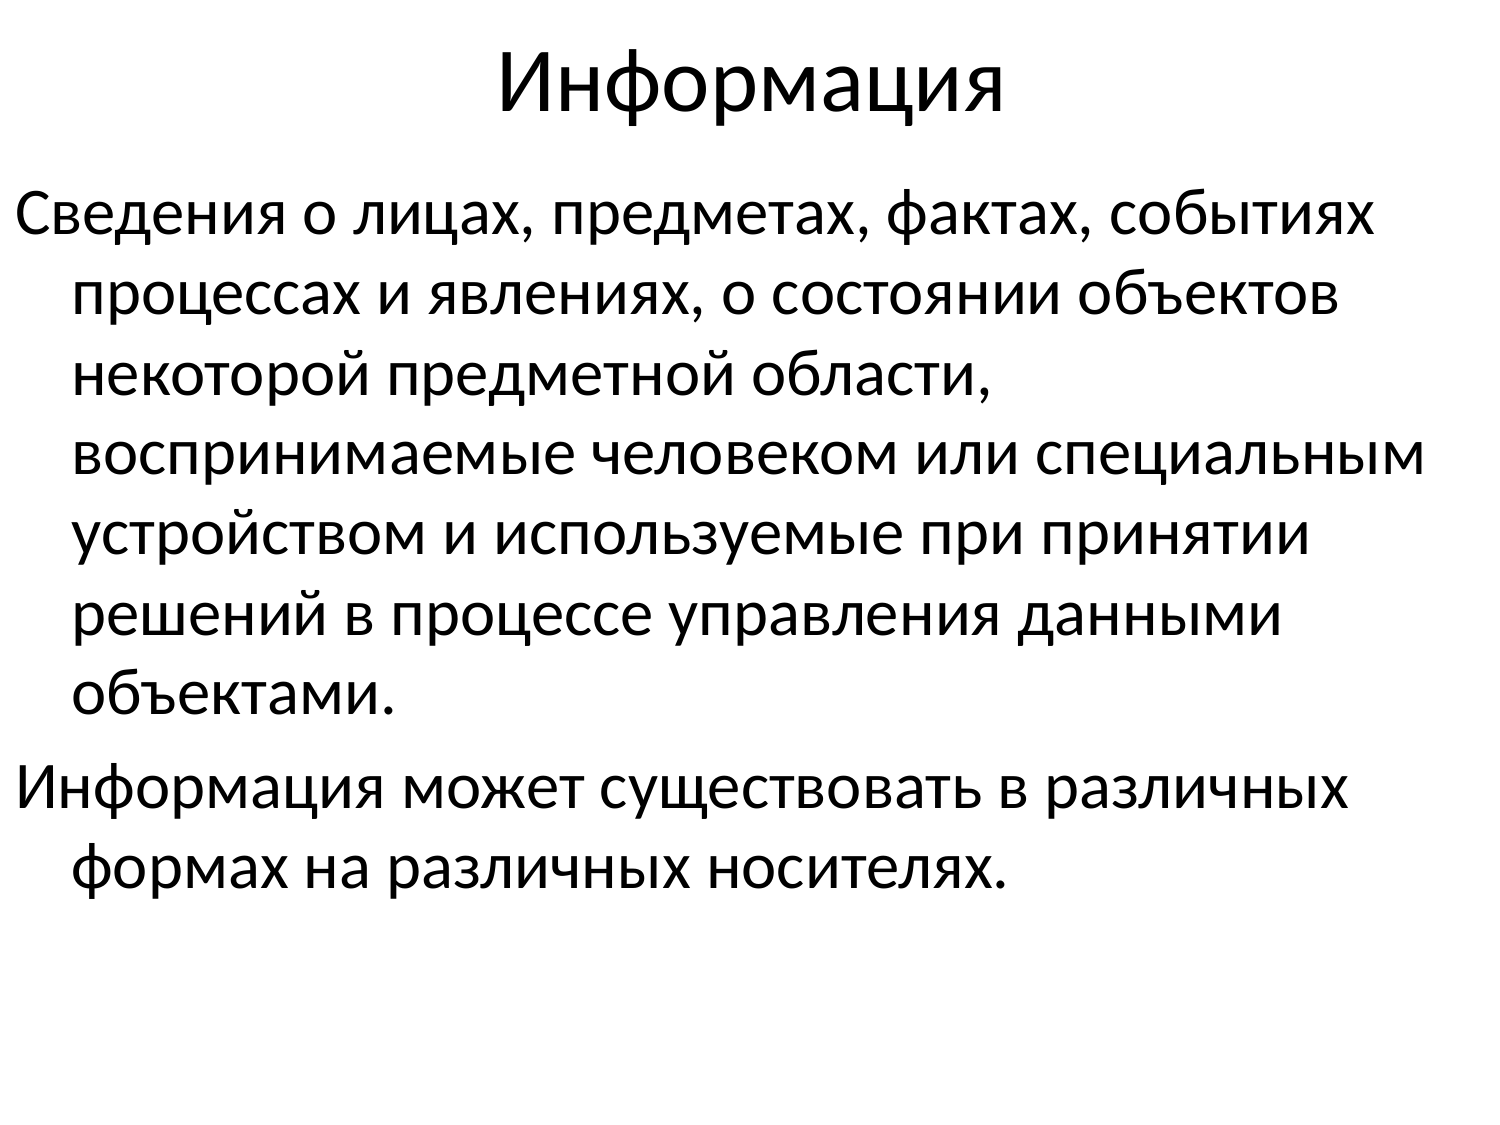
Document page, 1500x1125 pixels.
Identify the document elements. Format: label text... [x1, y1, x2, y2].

list Сведения о лицах, предметах, фактах, событиях процессах и явлениях, о состоянии объектов некоторой предметной области, воспринимаемые человеком или специальным устройством и используемые при принятии решений в процессе управления данными объектами. Информация может существовать в различных формах на различных носителях. [0, 160, 1500, 1125]
title Информация [76, 0, 1427, 149]
